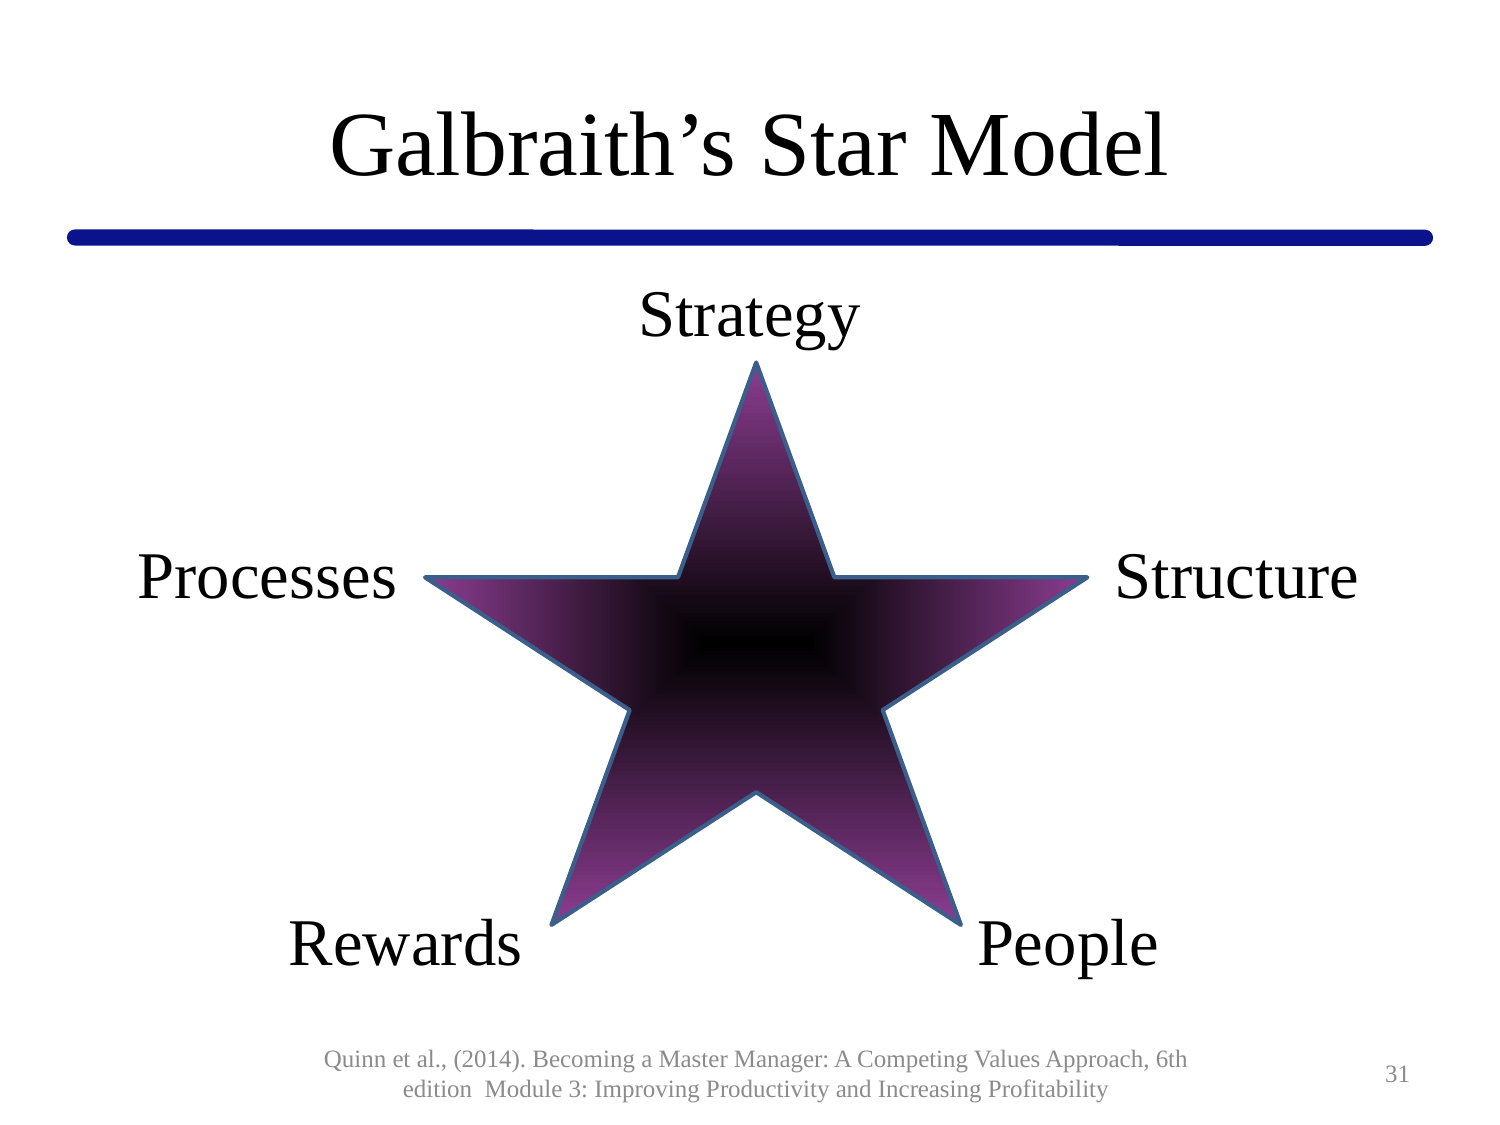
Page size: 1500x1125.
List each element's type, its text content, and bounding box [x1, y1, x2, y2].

footer Quinn et al., (2014). Becoming a Master Manager: A Competing Values Approach, 6th edition Module 3: Improving Productivity and Increasing Profitability [287, 1042, 1074, 1103]
text_box Rewards [212, 891, 538, 987]
text_box Processes [0, 524, 413, 620]
text_box [422, 360, 1090, 927]
title Galbraith’s Star Model [75, 45, 1425, 233]
text_box Structure [1099, 524, 1475, 620]
text_box Strategy [568, 262, 932, 358]
text_box People [962, 891, 1250, 987]
slide_number 31 [1074, 1042, 1425, 1103]
